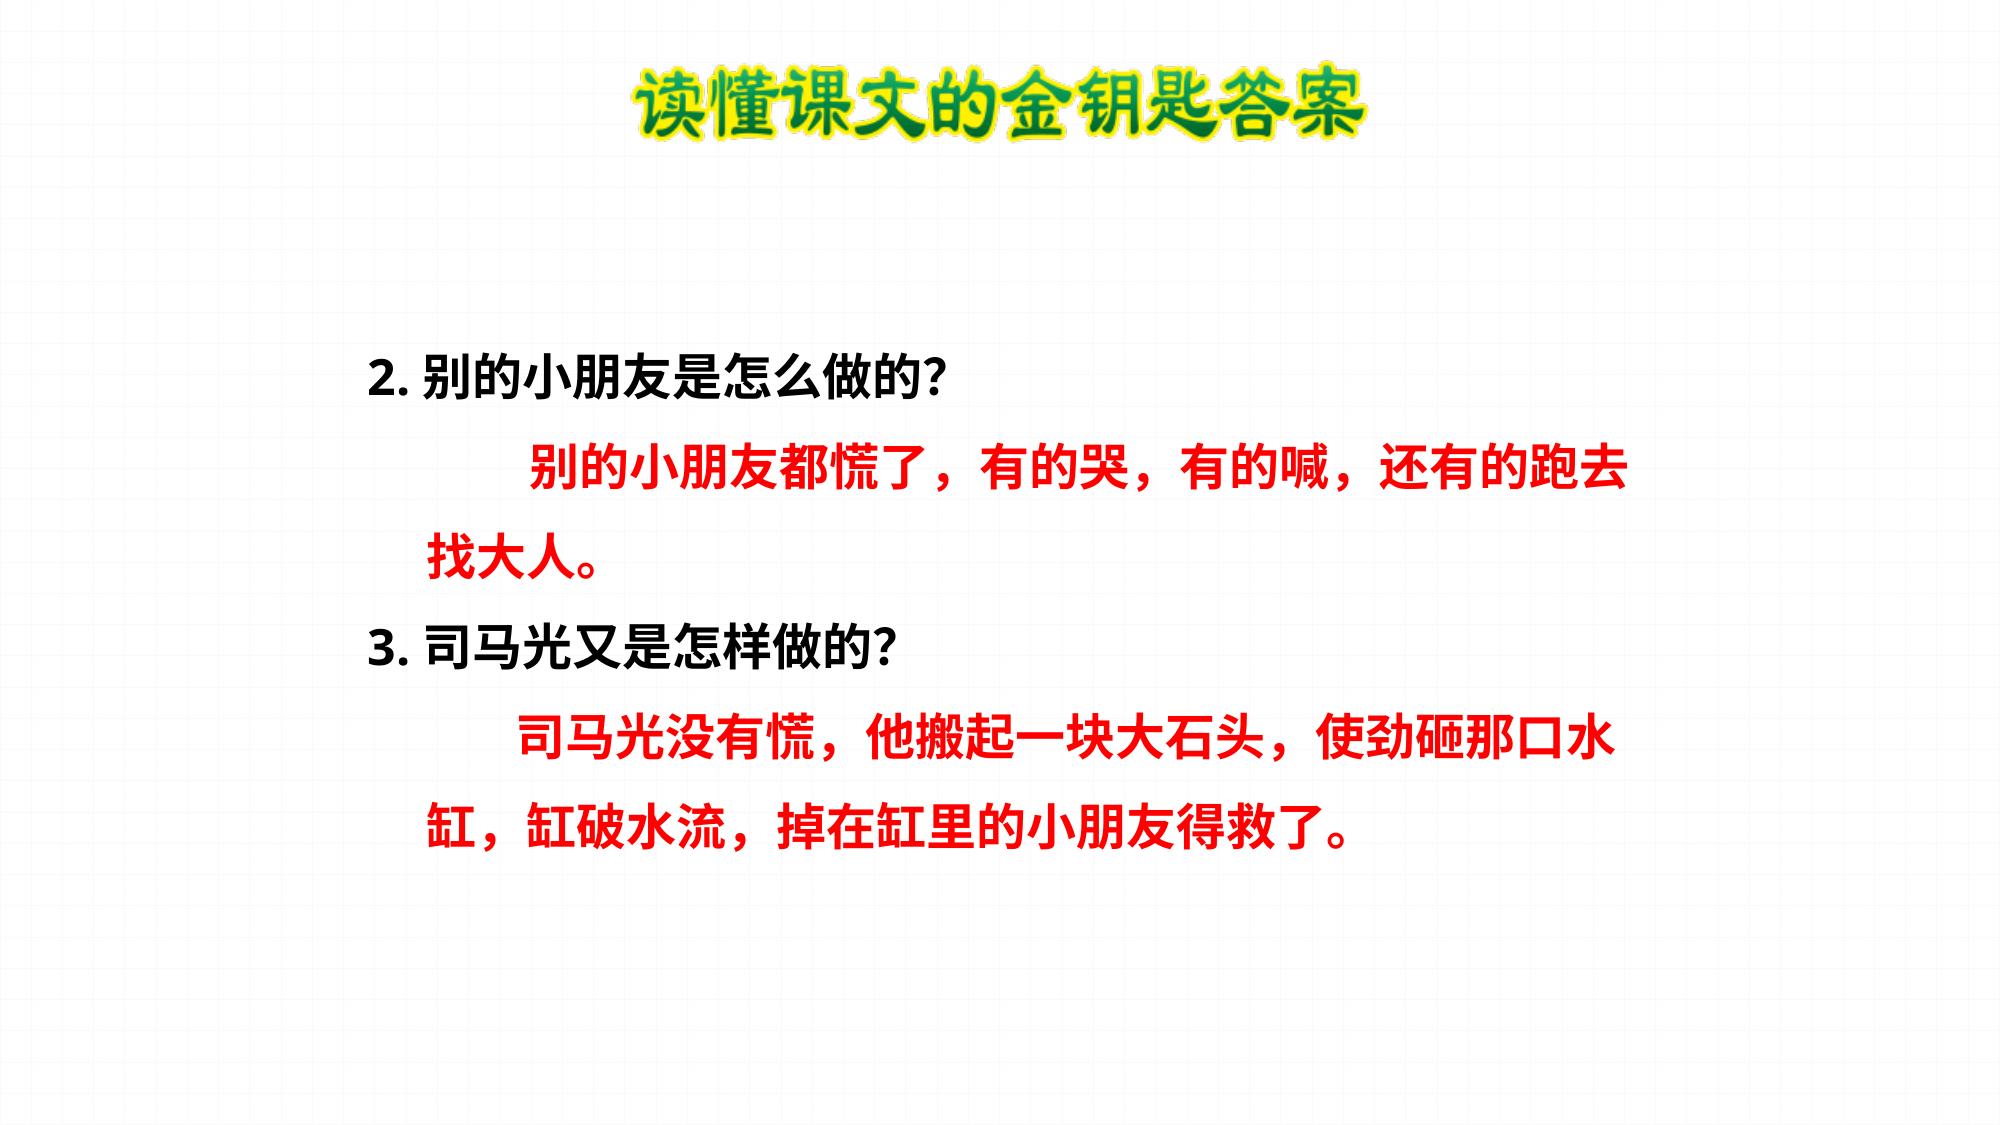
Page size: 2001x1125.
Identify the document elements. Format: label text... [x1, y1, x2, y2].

text_box 2.别的小朋友是怎么做的？ 别的小朋友都慌了，有的哭，有的喊，还有的跑去找大人。 3.司马光又是怎样做的？ 司马光没有慌，他搬起一块大石头，使劲砸那口水缸，缸破水流，掉在缸里的小朋友得救了。 [353, 307, 1644, 816]
picture [628, 59, 1374, 148]
